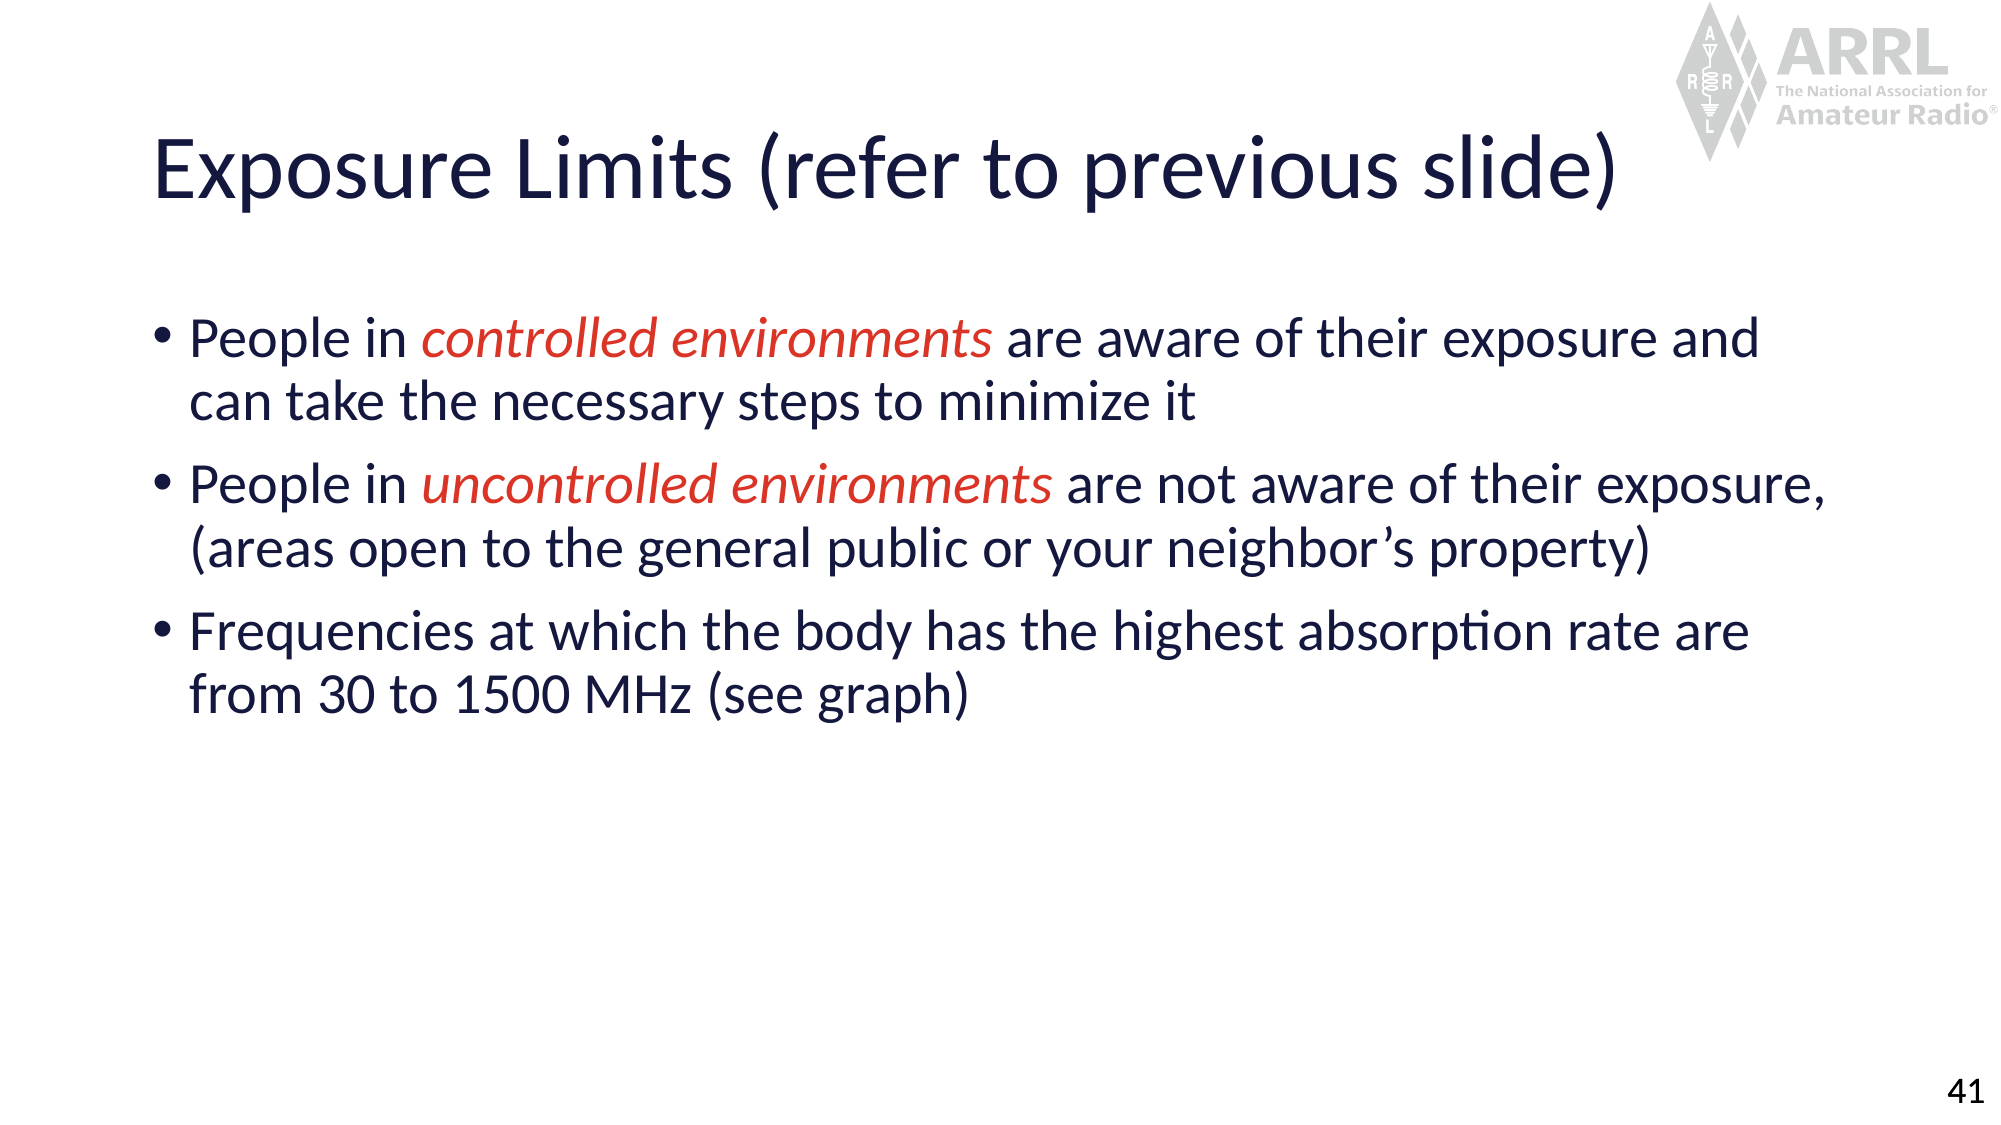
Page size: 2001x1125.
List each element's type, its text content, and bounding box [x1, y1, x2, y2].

list People in controlled environments are aware of their exposure and can take the necessary steps to minimize it People in uncontrolled environments are not aware of their exposure, (areas open to the general public or your neighbor’s property) Frequencies at which the body has the highest absorption rate are from 30 to 1500 MHz (see graph) [137, 299, 1863, 1014]
picture [1674, 0, 2000, 164]
title Exposure Limits (refer to previous slide) [137, 59, 1863, 278]
